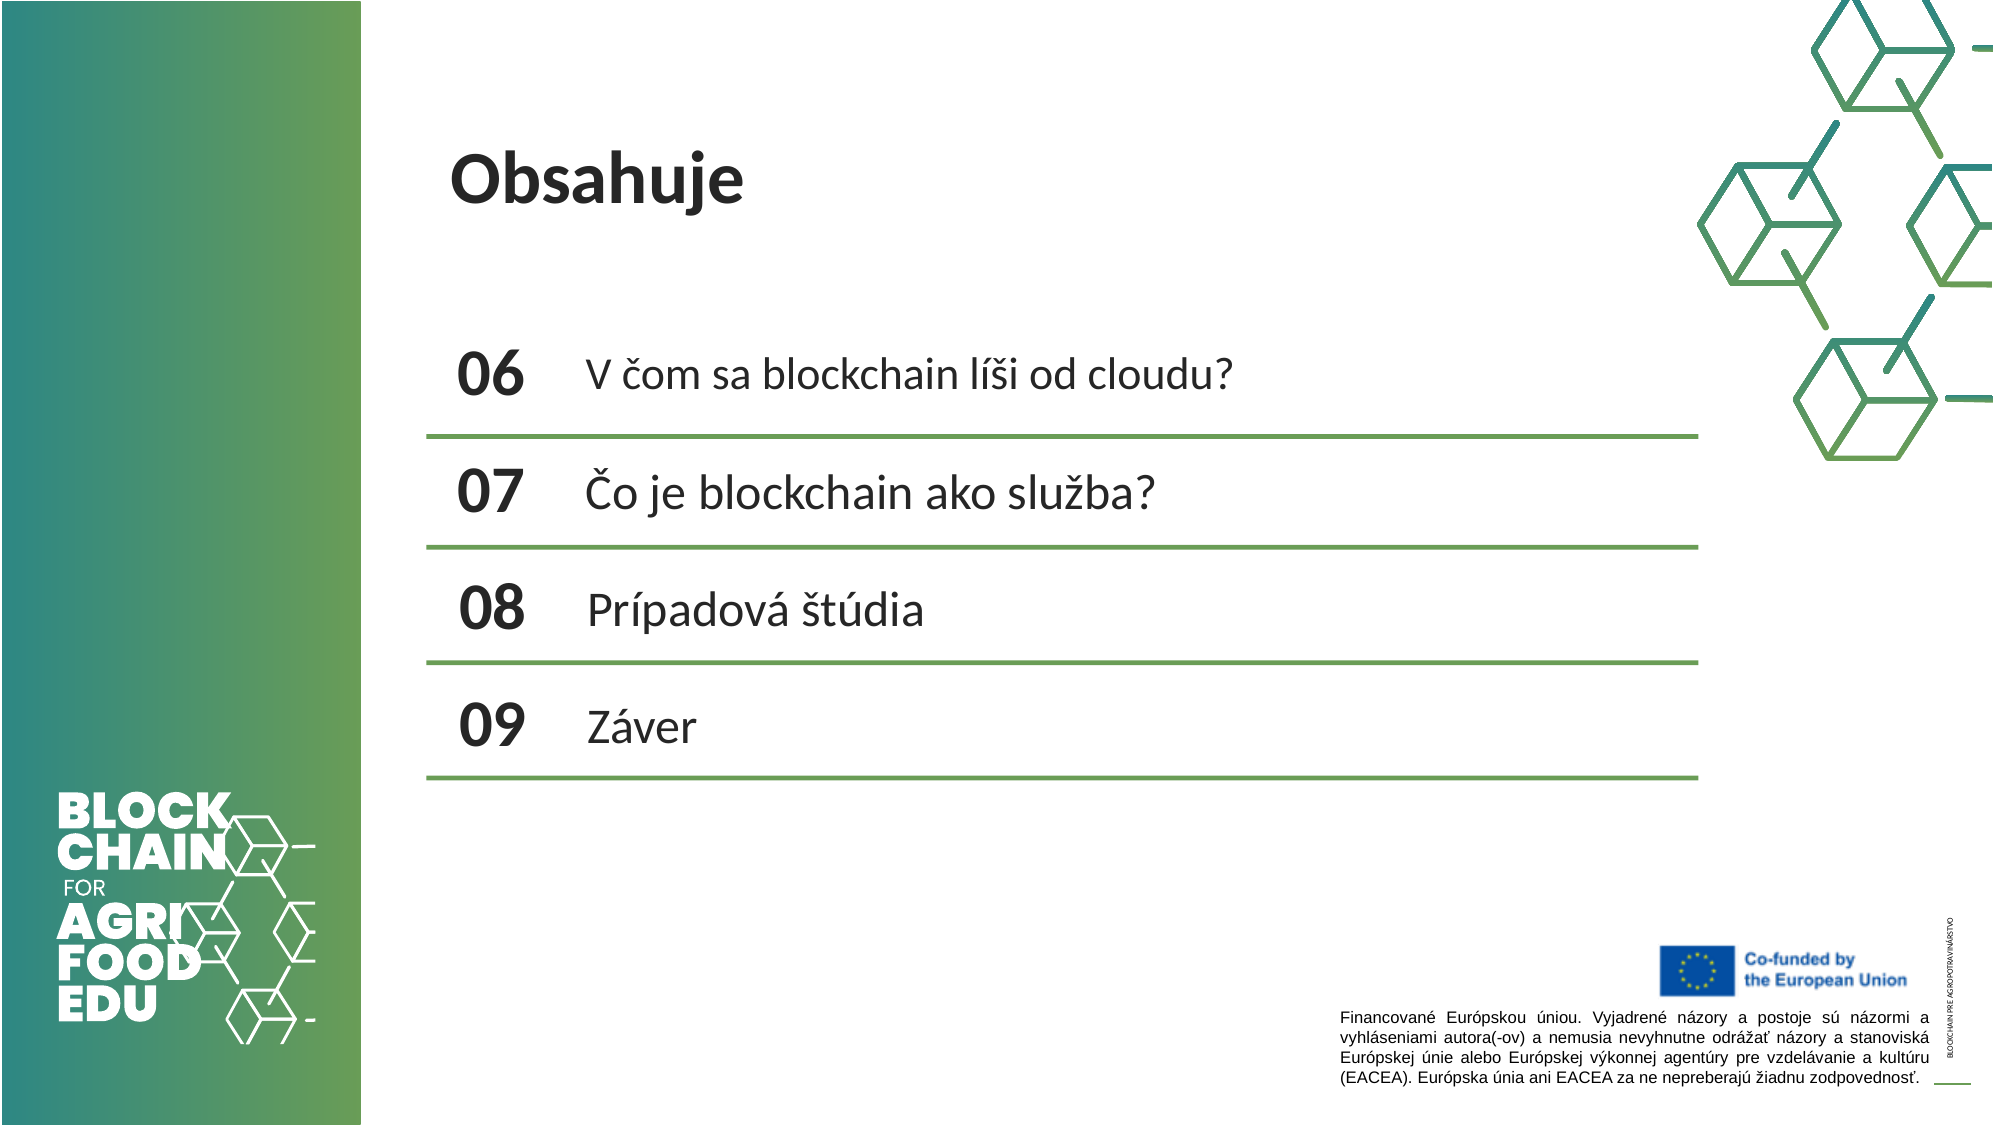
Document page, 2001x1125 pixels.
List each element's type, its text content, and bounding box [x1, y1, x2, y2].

list Obsahuje [435, 120, 1263, 239]
picture [1656, 943, 1926, 1000]
list Čo je blockchain ako služba? [570, 474, 1699, 512]
list V čom sa blockchain líši od cloudu? [570, 317, 1699, 431]
list 07 [433, 434, 549, 548]
text_box 08 [435, 551, 551, 665]
text_box 09 [435, 667, 551, 782]
list 06 [433, 317, 549, 431]
text_box Financované Európskou úniou. Vyjadrené názory a postoje sú názormi a vyhláseniami autora(-ov) a nemusia nevyhnutne odrážať názory a stanoviská Európskej únie alebo Európskej výkonnej agentúry pre vzdelávanie a kultúru (EACEA). Európska únia ani EACEA za ne nepreberajú žiadnu zodpovednosť. [1325, 999, 1945, 1095]
text_box Prípadová štúdia [572, 626, 1701, 665]
text_box Záver [572, 743, 1701, 782]
